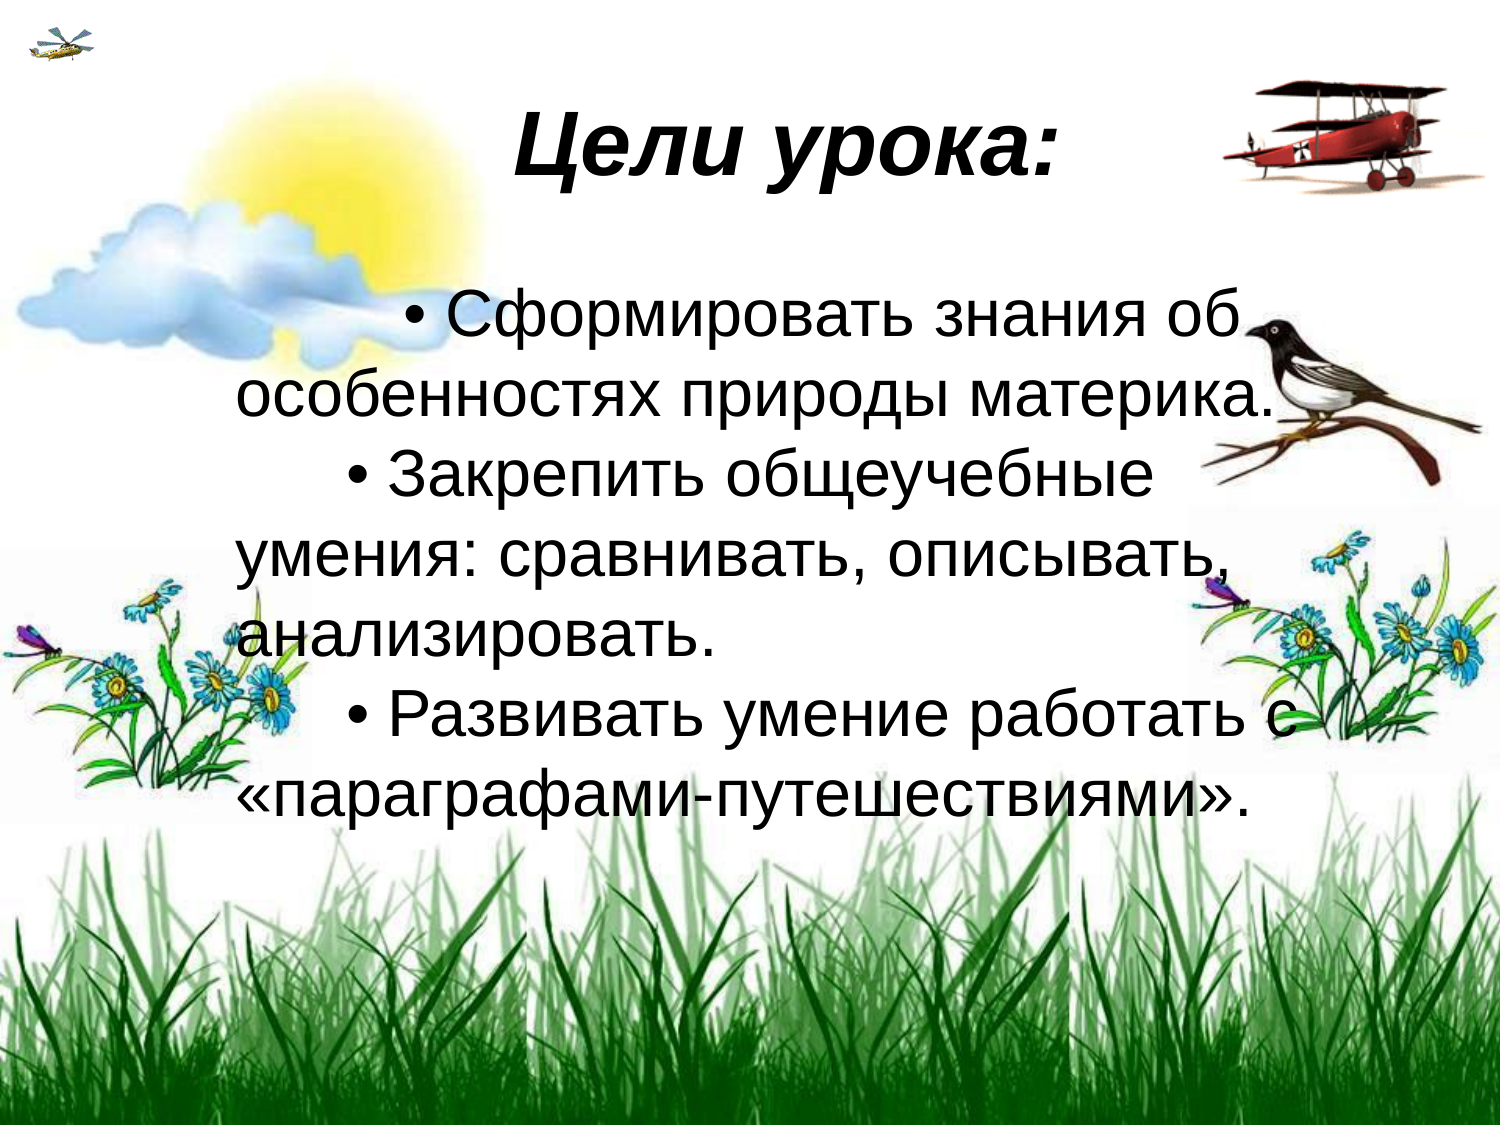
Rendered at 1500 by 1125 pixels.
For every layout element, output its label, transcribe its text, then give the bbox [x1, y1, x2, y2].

title Цели урока: [74, 44, 1197, 233]
list • Сформировать знания об особенностях природы материка. • Закрепить общеучебные умения: сравнивать, описывать, анализировать. • Развивать умение работать с «параграфами-путешествиями». [163, 262, 1426, 1006]
picture [0, 0, 1500, 1125]
